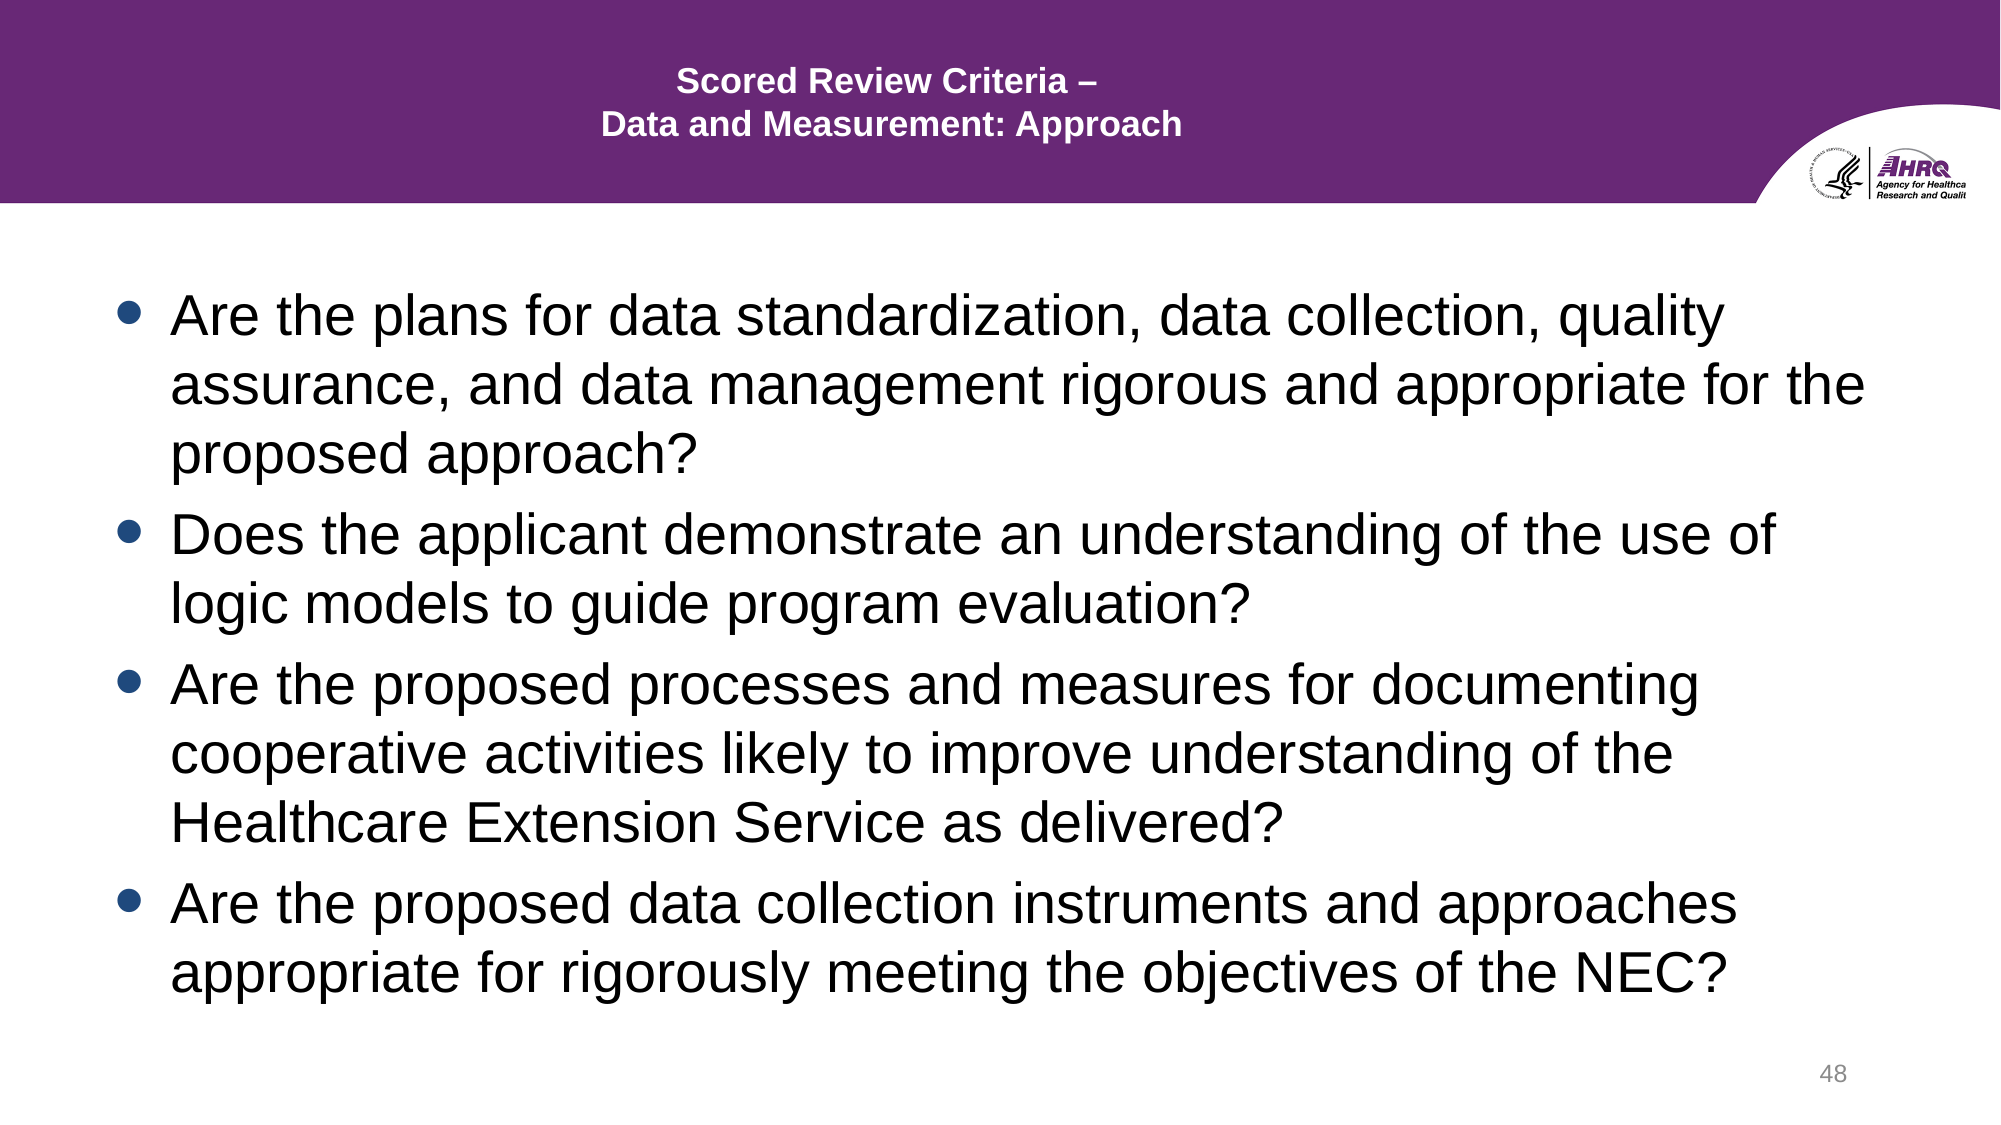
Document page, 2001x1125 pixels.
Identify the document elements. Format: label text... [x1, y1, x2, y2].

slide_number 48 [1412, 1042, 1863, 1103]
title Scored Review Criteria – Data and Measurement: Approach [59, 50, 1725, 152]
list Are the plans for data standardization, data collection, quality assurance, and data management rigorous and appropriate for the proposed approach? Does the applicant demonstrate an understanding of the use of logic models to guide program evaluation? Are the proposed processes and measures for documenting cooperative activities likely to improve understanding of the Healthcare Extension Service as delivered? Are the proposed data collection instruments and approaches appropriate for rigorously meeting the objectives of the NEC? [99, 270, 1900, 1013]
picture [0, 0, 2001, 1125]
